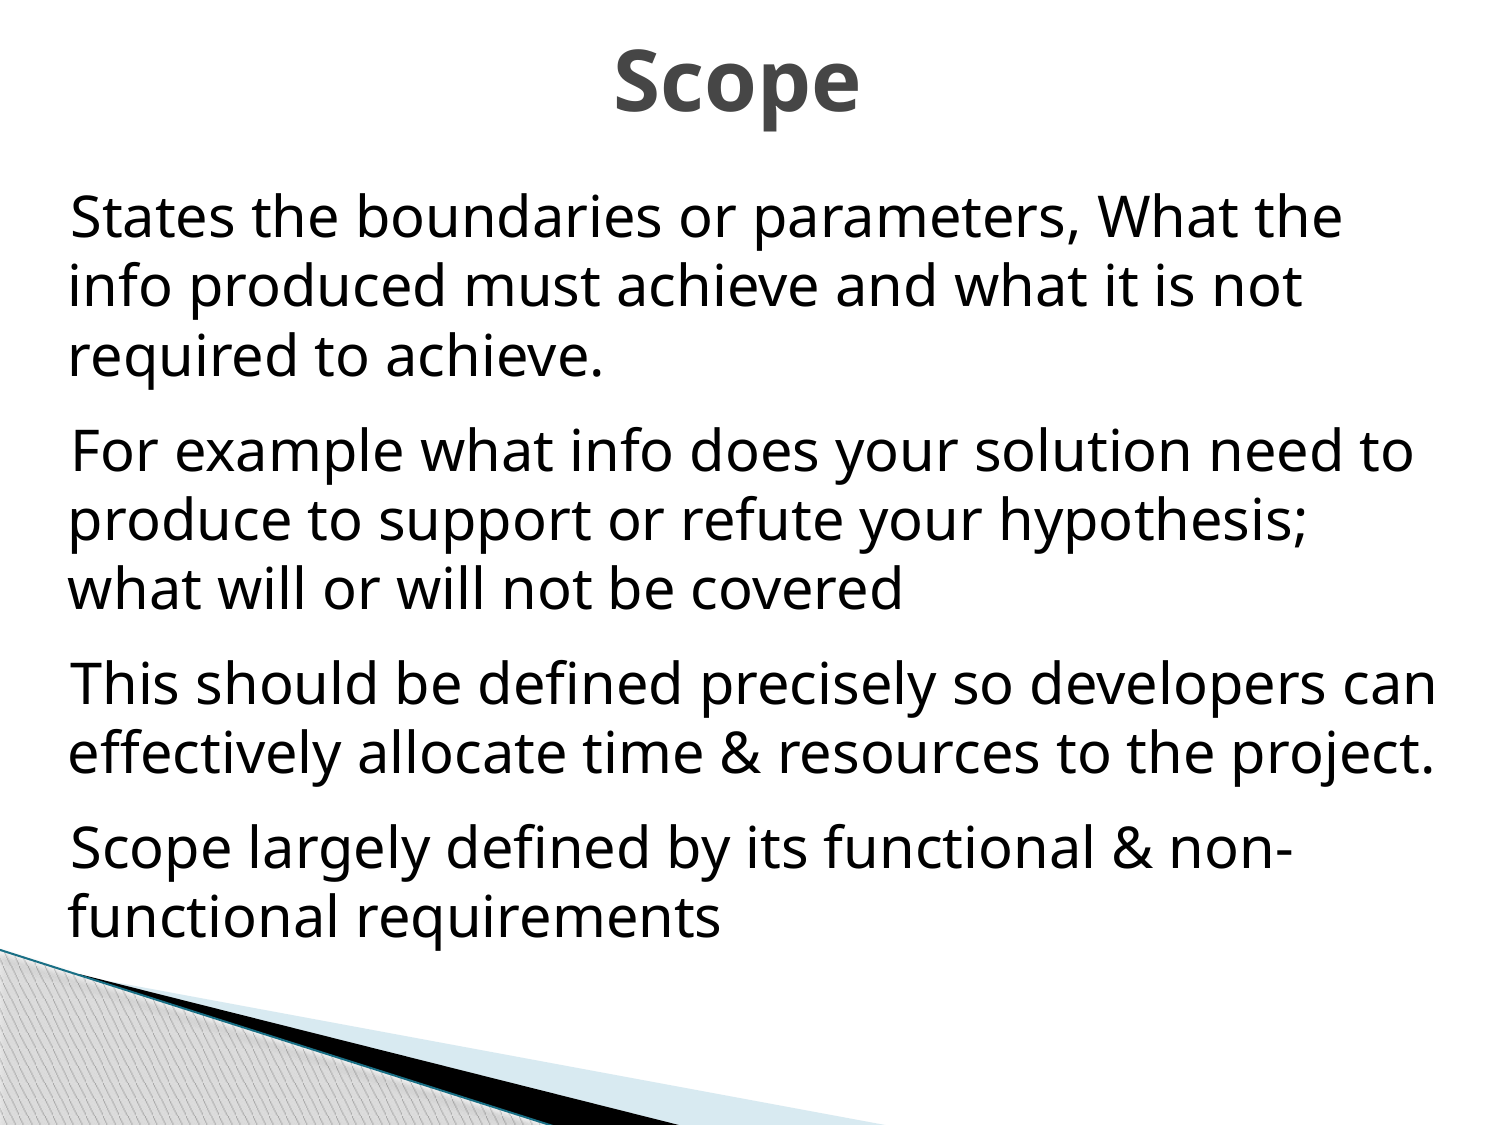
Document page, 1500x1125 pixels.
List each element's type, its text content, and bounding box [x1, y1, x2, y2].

title Scope [100, 0, 1376, 172]
list States the boundaries or parameters, What the info produced must achieve and what it is not required to achieve. For example what info does your solution need to produce to support or refute your hypothesis; what will or will not be covered This should be defined precisely so developers can effectively allocate time & resources to the project. Scope largely defined by its functional & non-functional requirements [53, 172, 1471, 1035]
